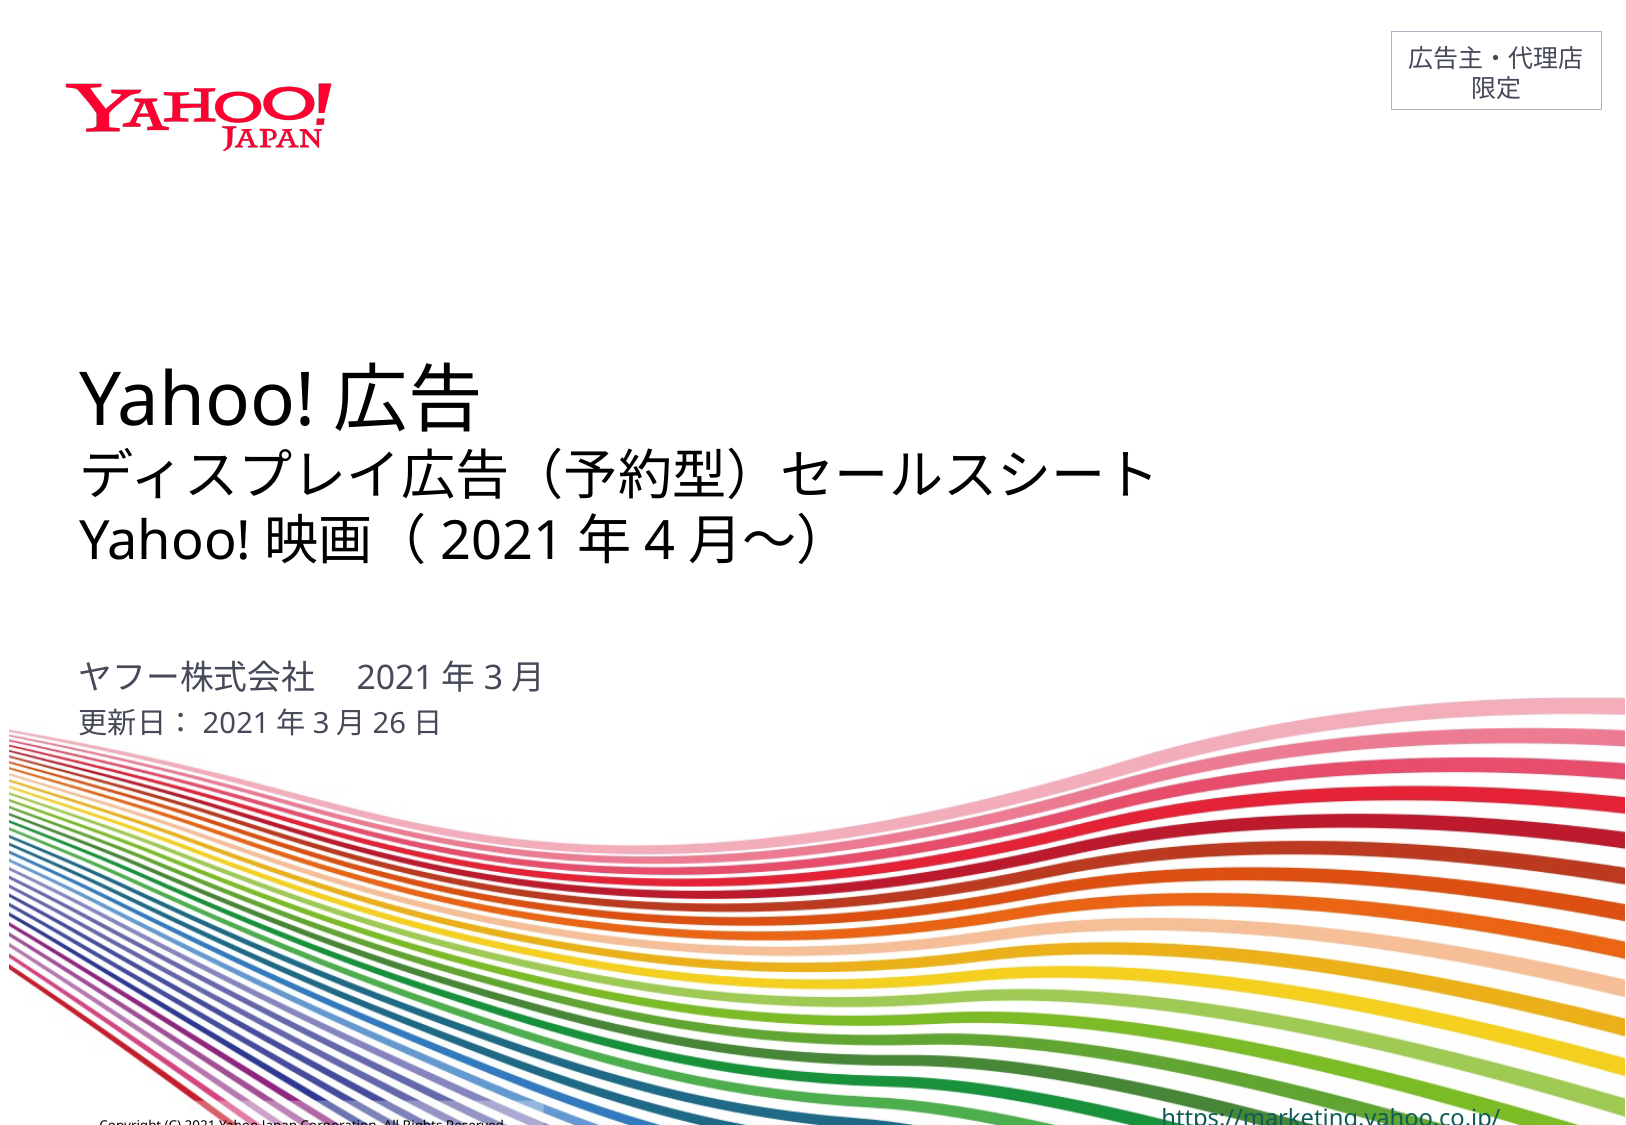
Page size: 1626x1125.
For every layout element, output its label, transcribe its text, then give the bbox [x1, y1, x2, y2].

text_box ヤフー株式会社 2021年3月 更新日：2021年3月26日 [63, 646, 650, 693]
picture [39, 66, 358, 165]
picture [9, 696, 1625, 1125]
text_box Yahoo!広告 ディスプレイ広告（予約型）セールスシート Yahoo!映画（2021年4月～） [64, 343, 1545, 578]
